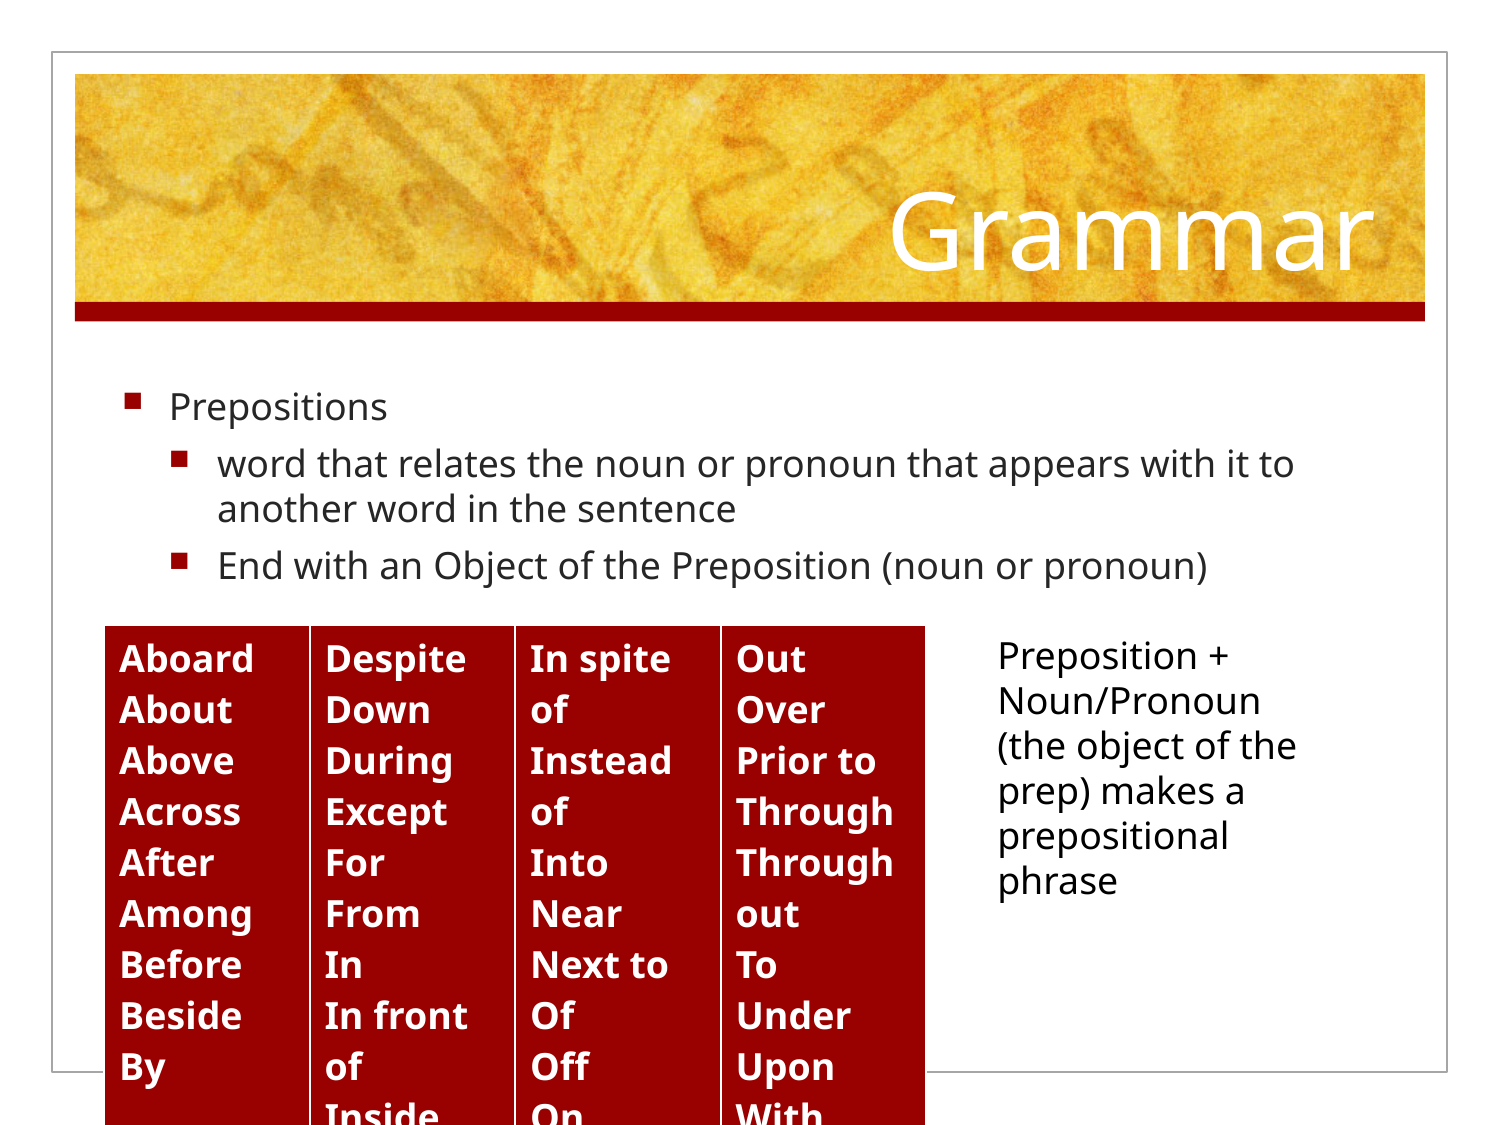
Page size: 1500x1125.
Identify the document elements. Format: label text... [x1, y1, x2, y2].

table_header In spite of Instead of Into Near Next to Of Off On Onto [516, 626, 720, 1125]
text_box Preposition + Noun/Pronoun (the object of the prep) makes a prepositional phrase [982, 624, 1349, 910]
title Grammar [108, 74, 1392, 292]
table_header Aboard About Above Across After Among Before Beside By [105, 626, 309, 1125]
picture [75, 74, 1425, 301]
table_header Out Over Prior to Through Throughout To Under Upon With [722, 626, 925, 1125]
table_header Despite Down During Except For From In In front of Inside [311, 626, 514, 1125]
list Prepositions word that relates the noun or pronoun that appears with it to another word in the sentence End with an Object of the Preposition (noun or pronoun) [107, 375, 1395, 675]
